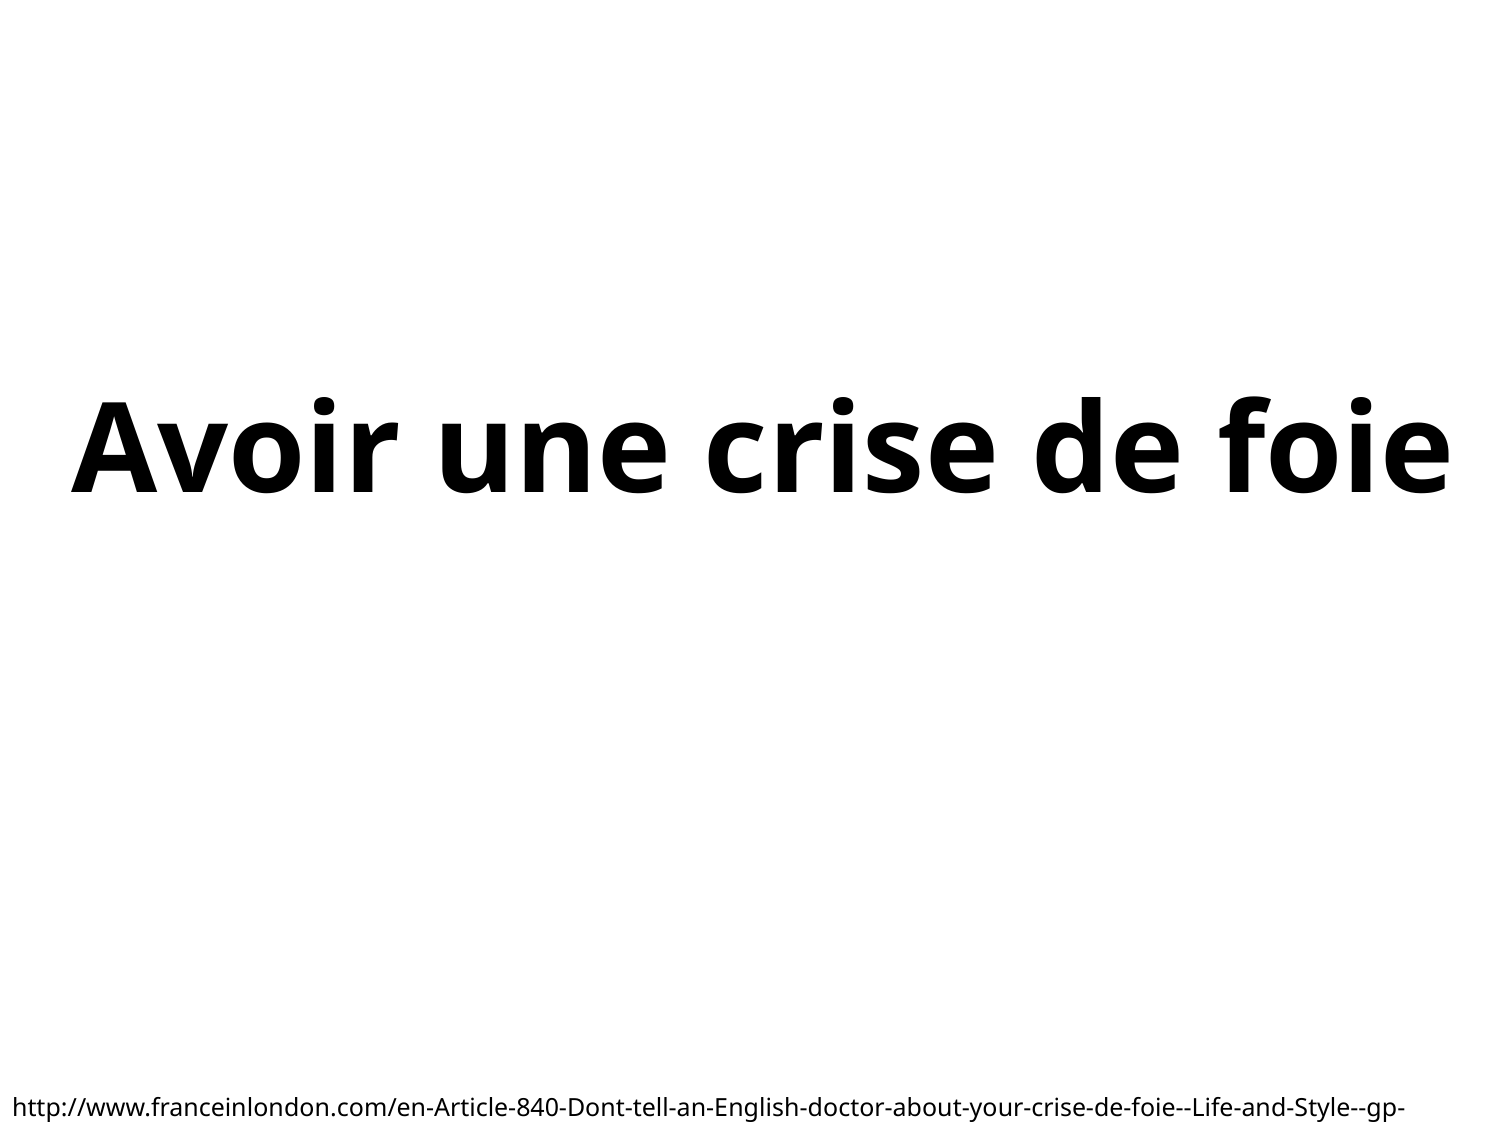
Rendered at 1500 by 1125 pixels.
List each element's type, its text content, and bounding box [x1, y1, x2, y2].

text_box http://www.franceinlondon.com/en-Article-840-Dont-tell-an-English-doctor-about-your-crise-de-foie--Life-and-Style--gp-medecine.html [0, 1084, 1500, 1125]
text_box Avoir une crise de foie [56, 360, 1472, 525]
